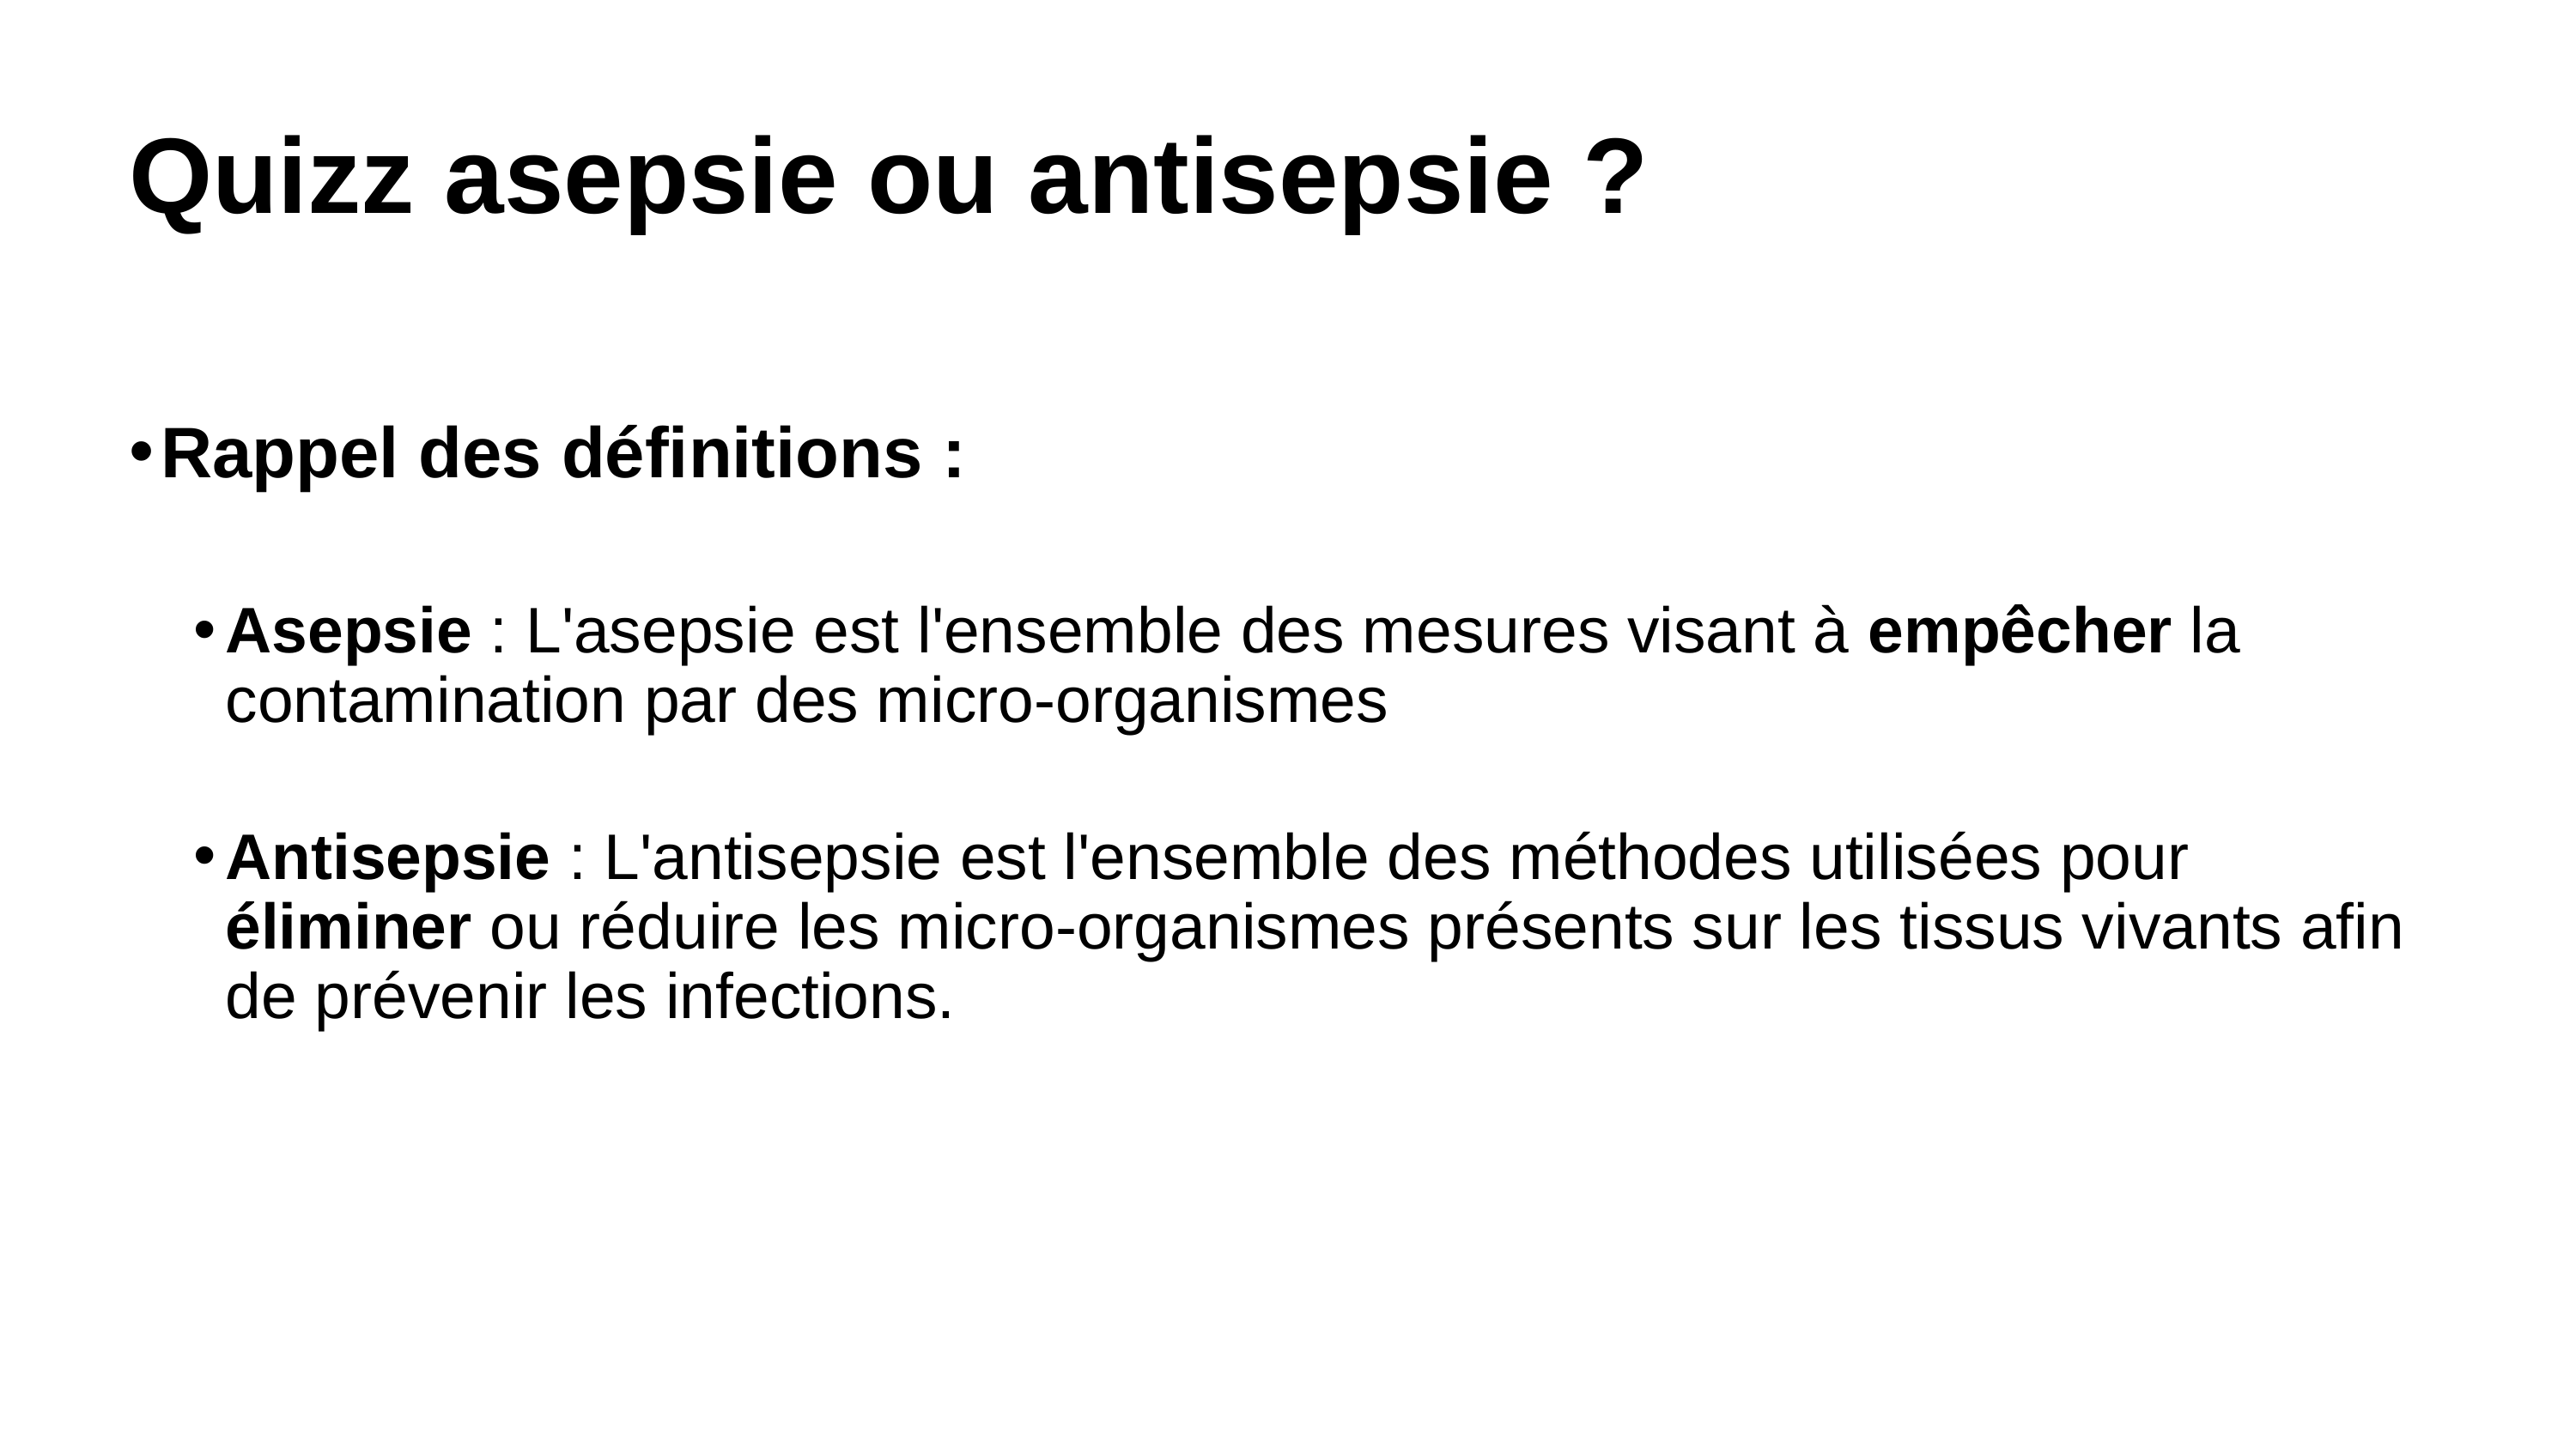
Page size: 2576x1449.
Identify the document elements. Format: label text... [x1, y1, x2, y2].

subtitle Rappel des définitions : Asepsie : L'asepsie est l'ensemble des mesures visant à empêcher la contamination par des micro-organismes Antisepsie : L'antisepsie est l'ensemble des méthodes utilisées pour éliminer ou réduire les micro-organismes présents sur les tissus vivants afin de prévenir les infections. [129, 603, 2447, 846]
title Quizz asepsie ou antisepsie ? [129, 58, 2447, 300]
